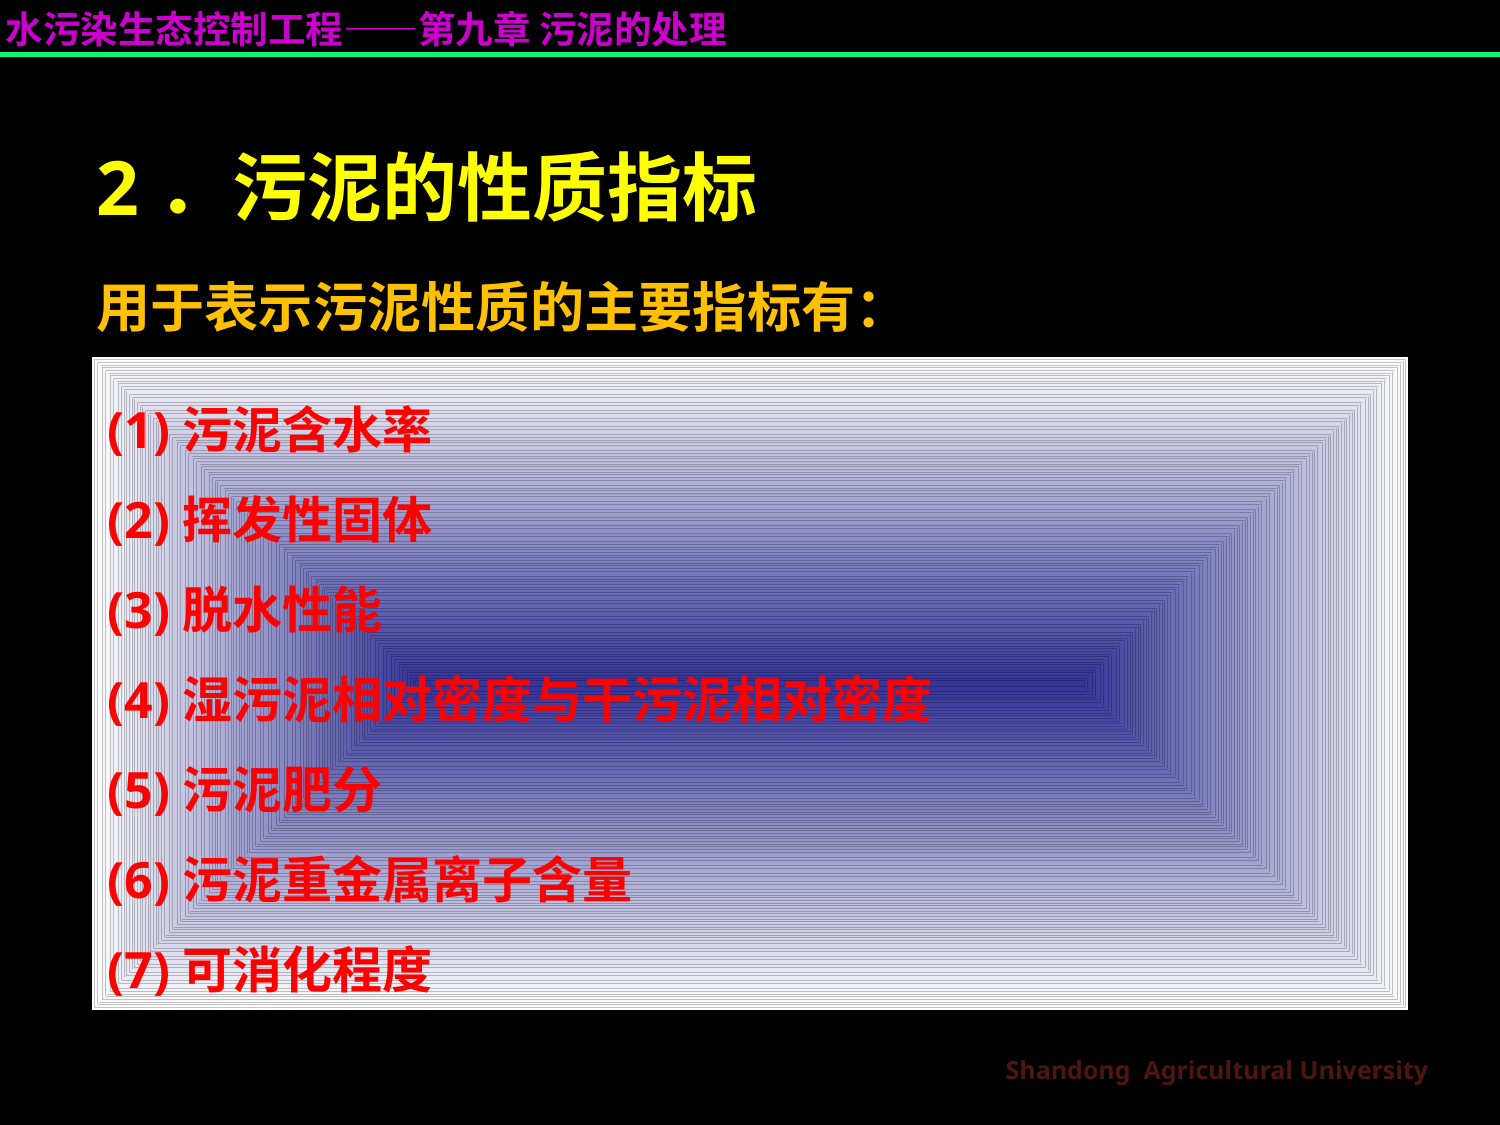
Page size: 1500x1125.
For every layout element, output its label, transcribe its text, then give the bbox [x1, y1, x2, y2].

text_box (1)污泥含水率 (2)挥发性固体 (3)脱水性能 (4)湿污泥相对密度与干污泥相对密度 (5)污泥肥分 (6)污泥重金属离子含量 (7)可消化程度 [92, 357, 1407, 1009]
list 2．污泥的性质指标 用于表示污泥性质的主要指标有： [81, 87, 1385, 356]
